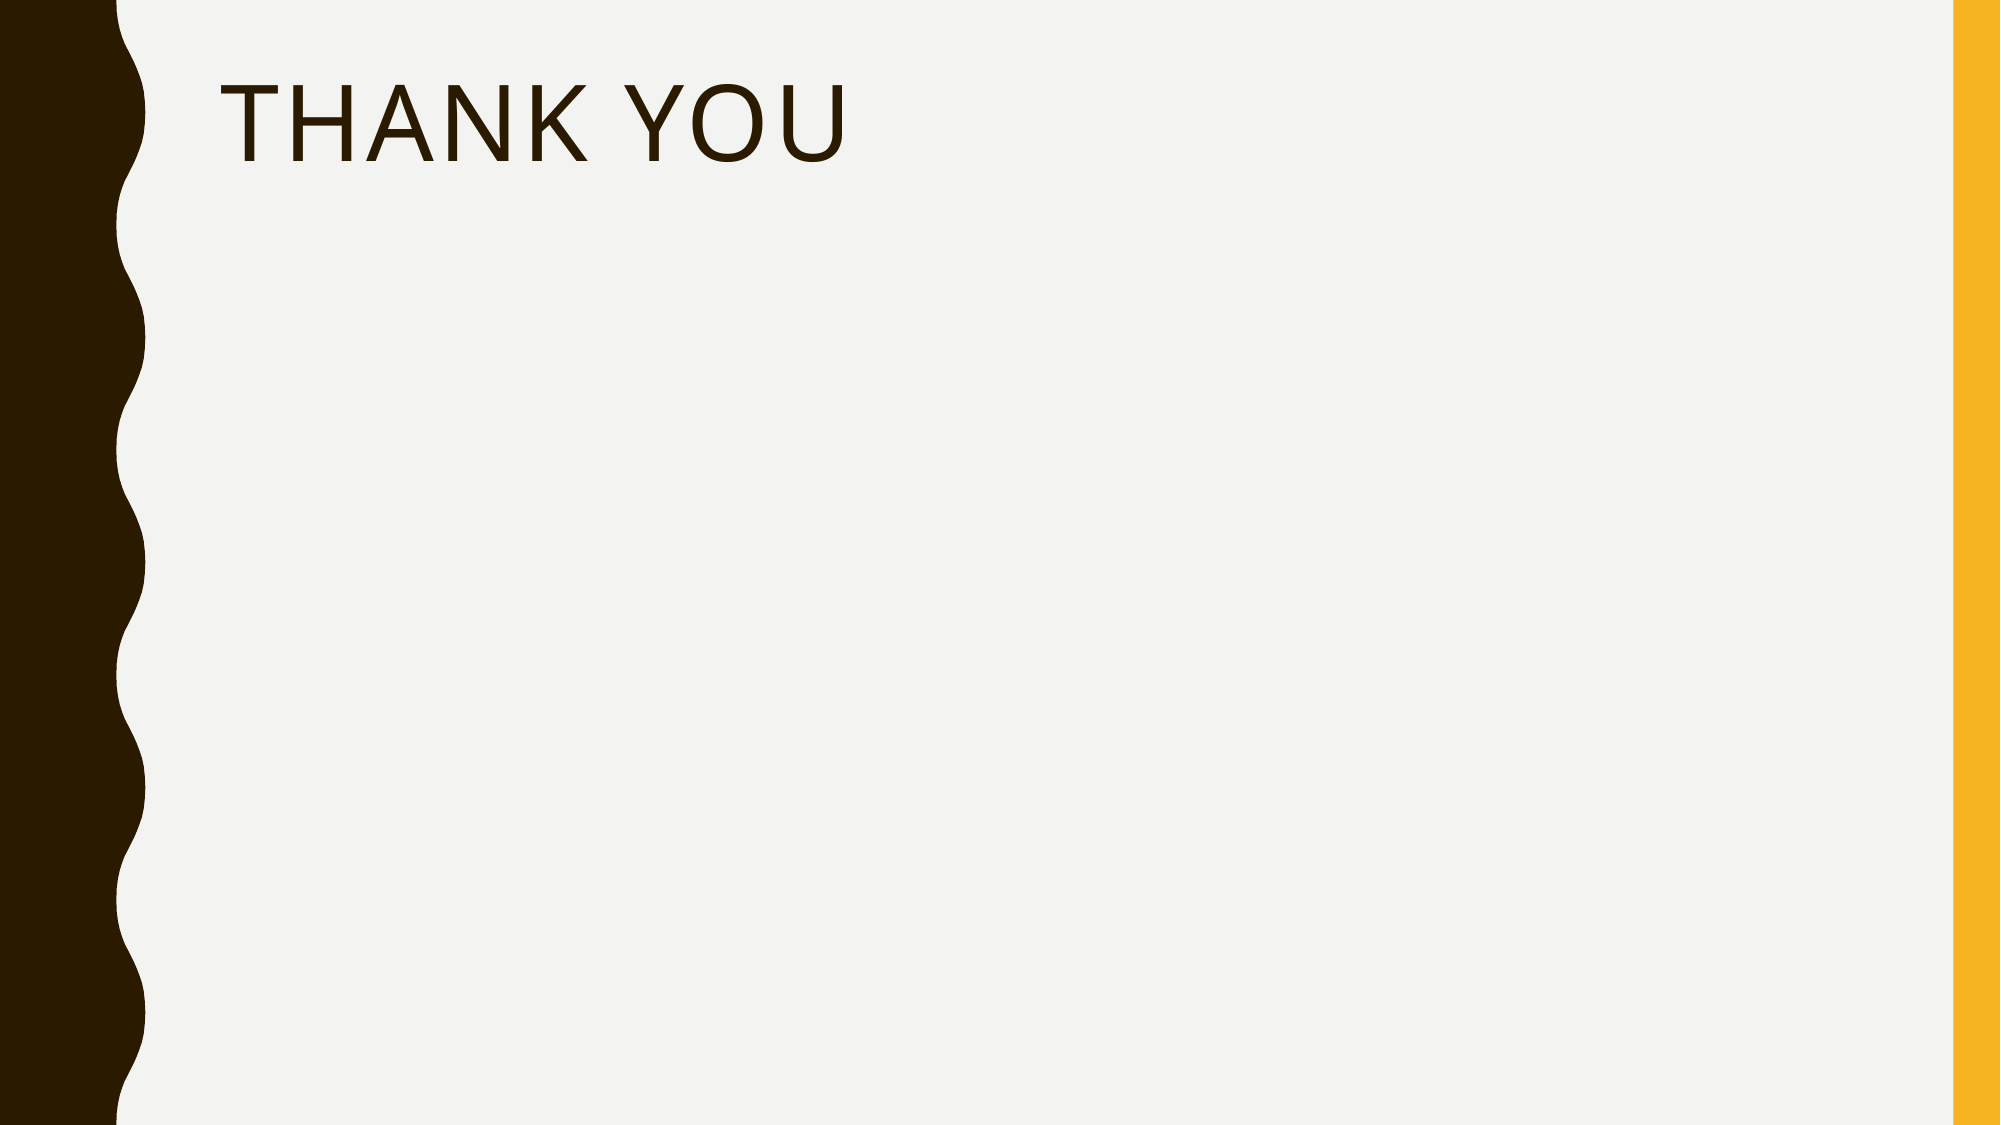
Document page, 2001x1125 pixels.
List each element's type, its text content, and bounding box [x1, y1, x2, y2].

title Thank You [205, 62, 1875, 308]
